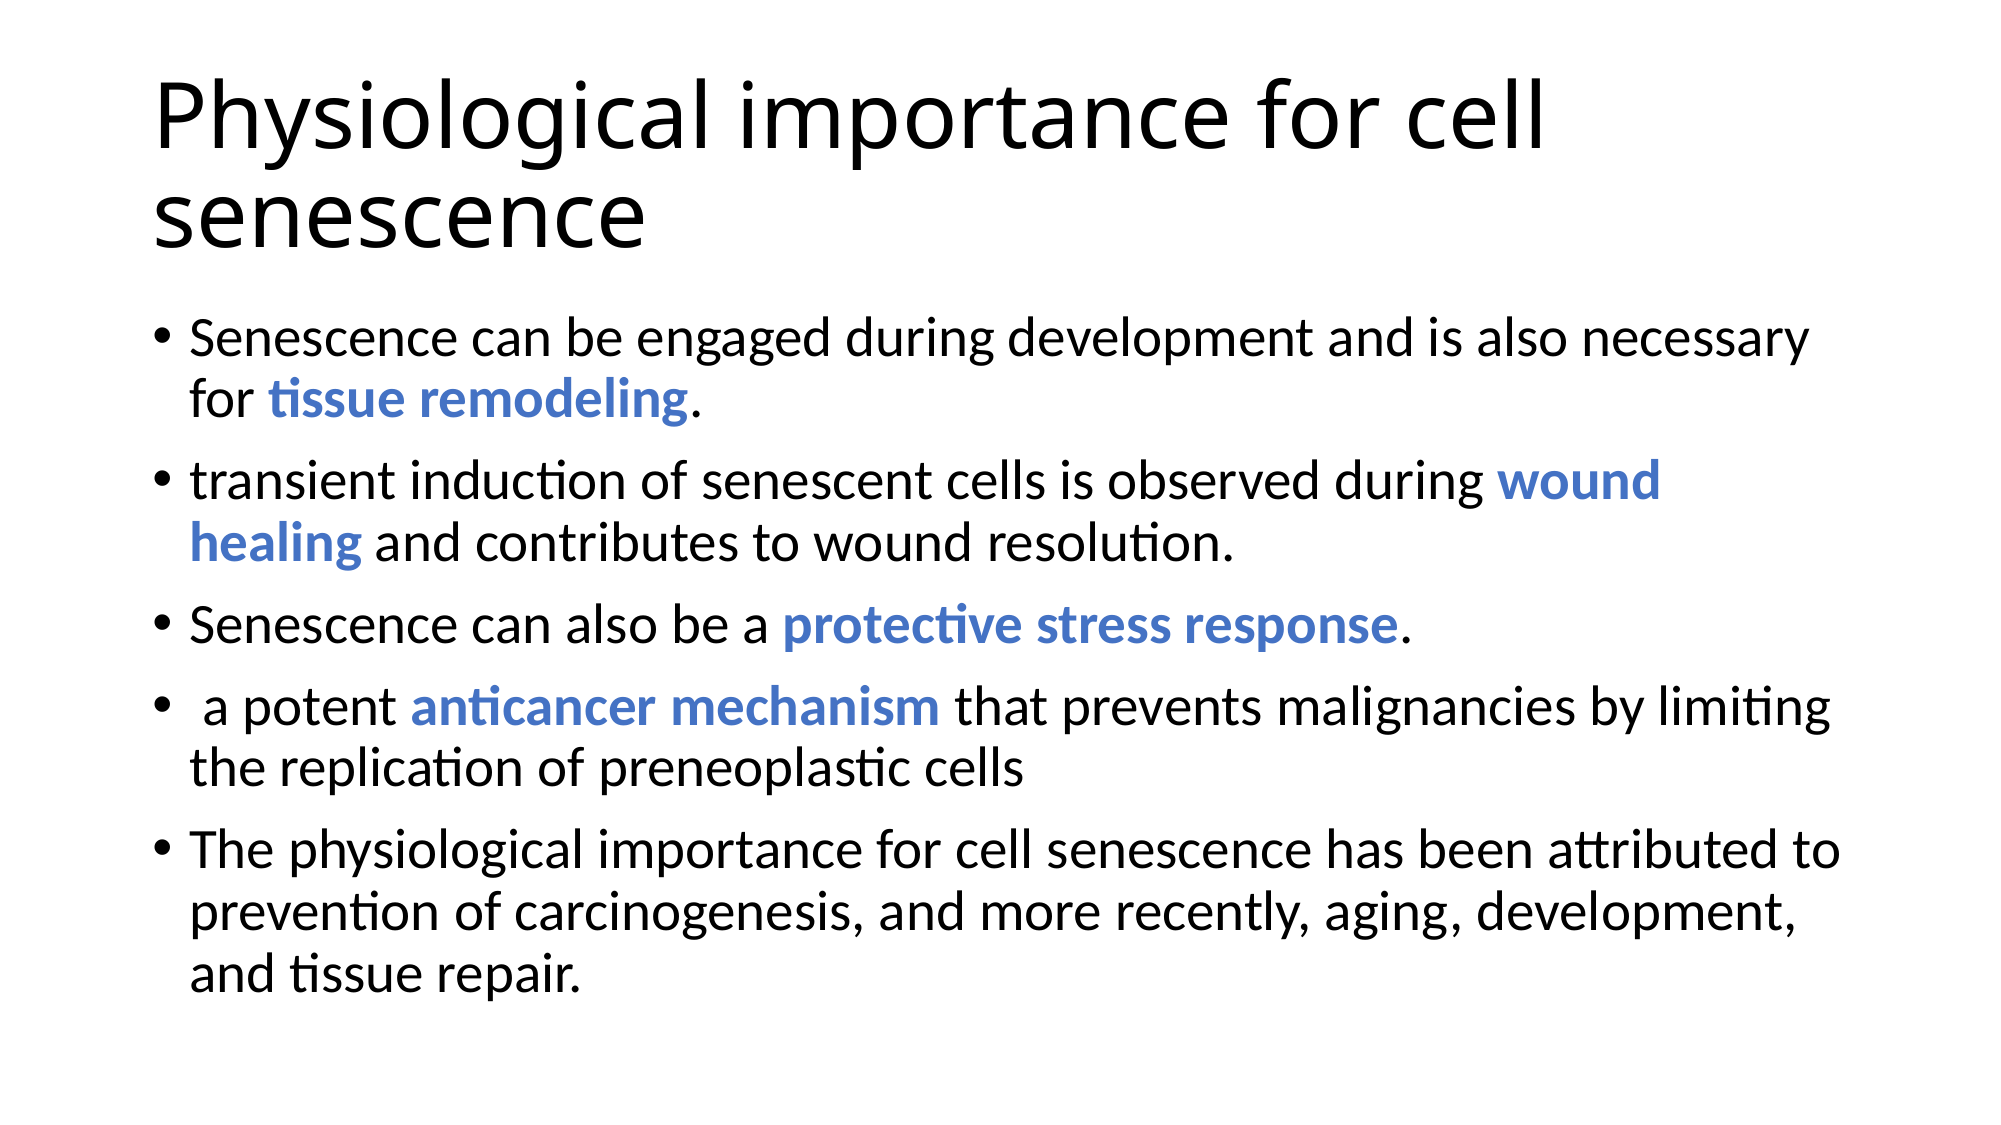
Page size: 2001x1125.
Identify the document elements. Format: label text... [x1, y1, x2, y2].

list Senescence can be engaged during development and is also necessary for tissue remodeling. transient induction of senescent cells is observed during wound healing and contributes to wound resolution. Senescence can also be a protective stress response. a potent anticancer mechanism that prevents malignancies by limiting the replication of preneoplastic cells The physiological importance for cell senescence has been attributed to prevention of carcinogenesis, and more recently, aging, development, and tissue repair. [137, 299, 1863, 1014]
title Physiological importance for cell senescence [137, 59, 1863, 278]
